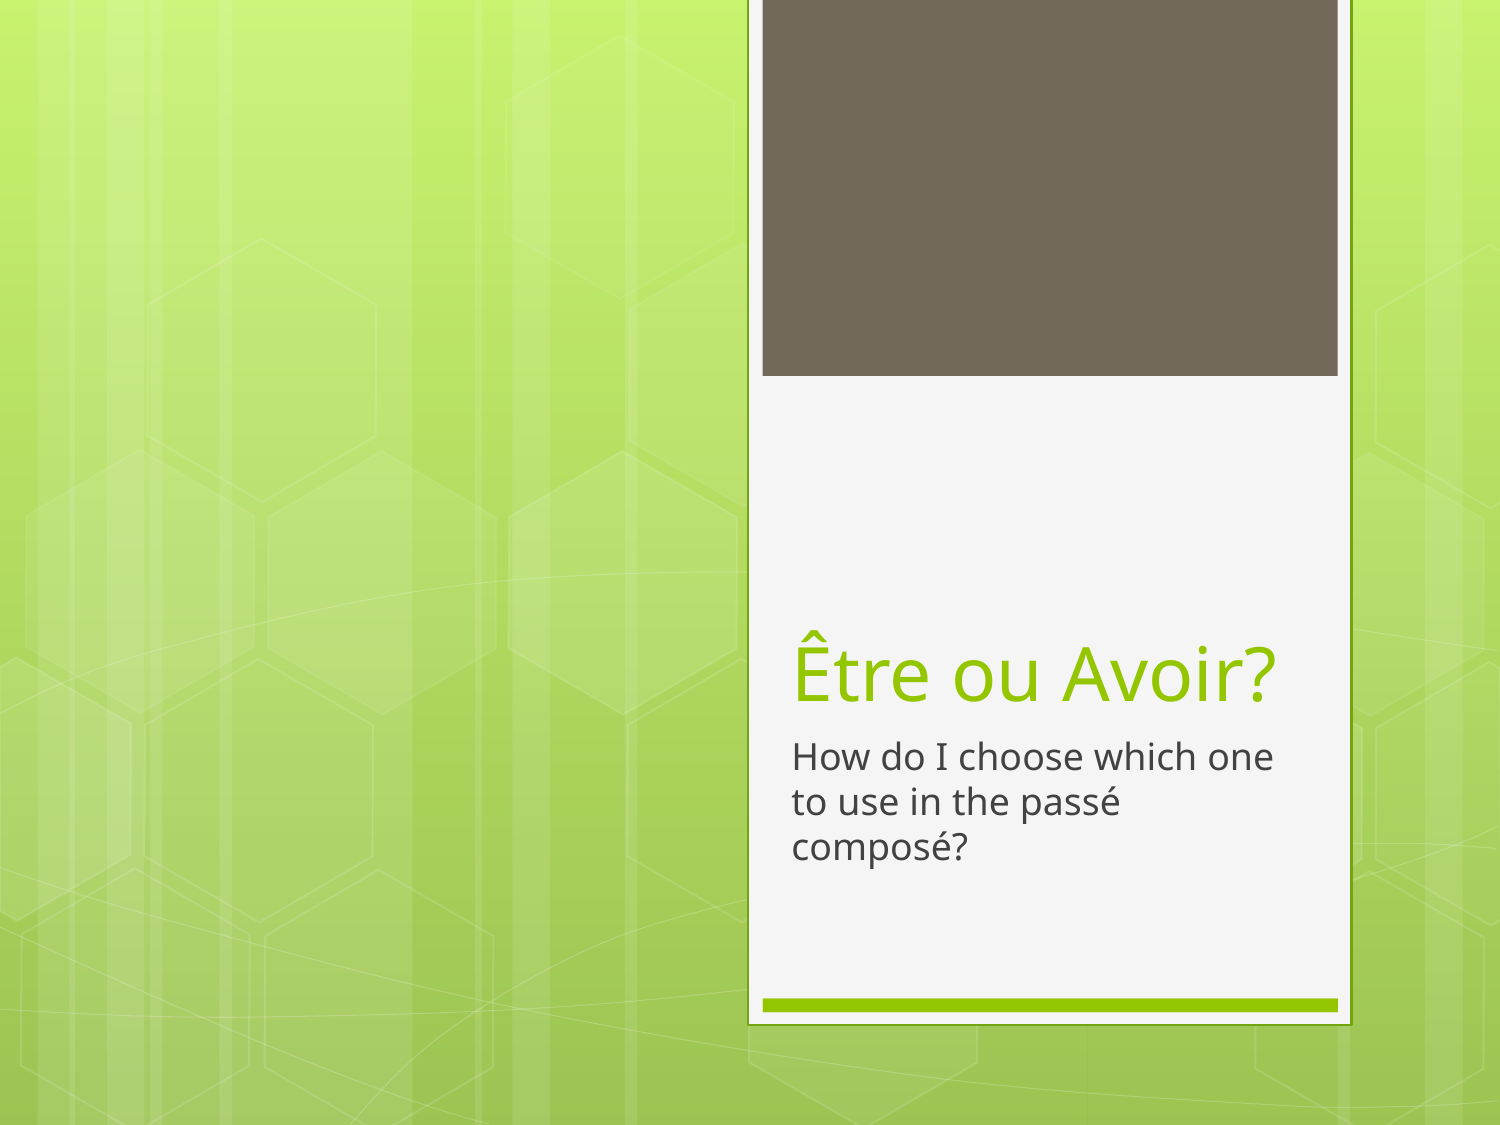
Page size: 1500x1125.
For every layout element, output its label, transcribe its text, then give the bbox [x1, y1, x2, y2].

subtitle How do I choose which one to use in the passé composé? [776, 725, 1320, 933]
title Être ou Avoir? [776, 444, 1320, 724]
